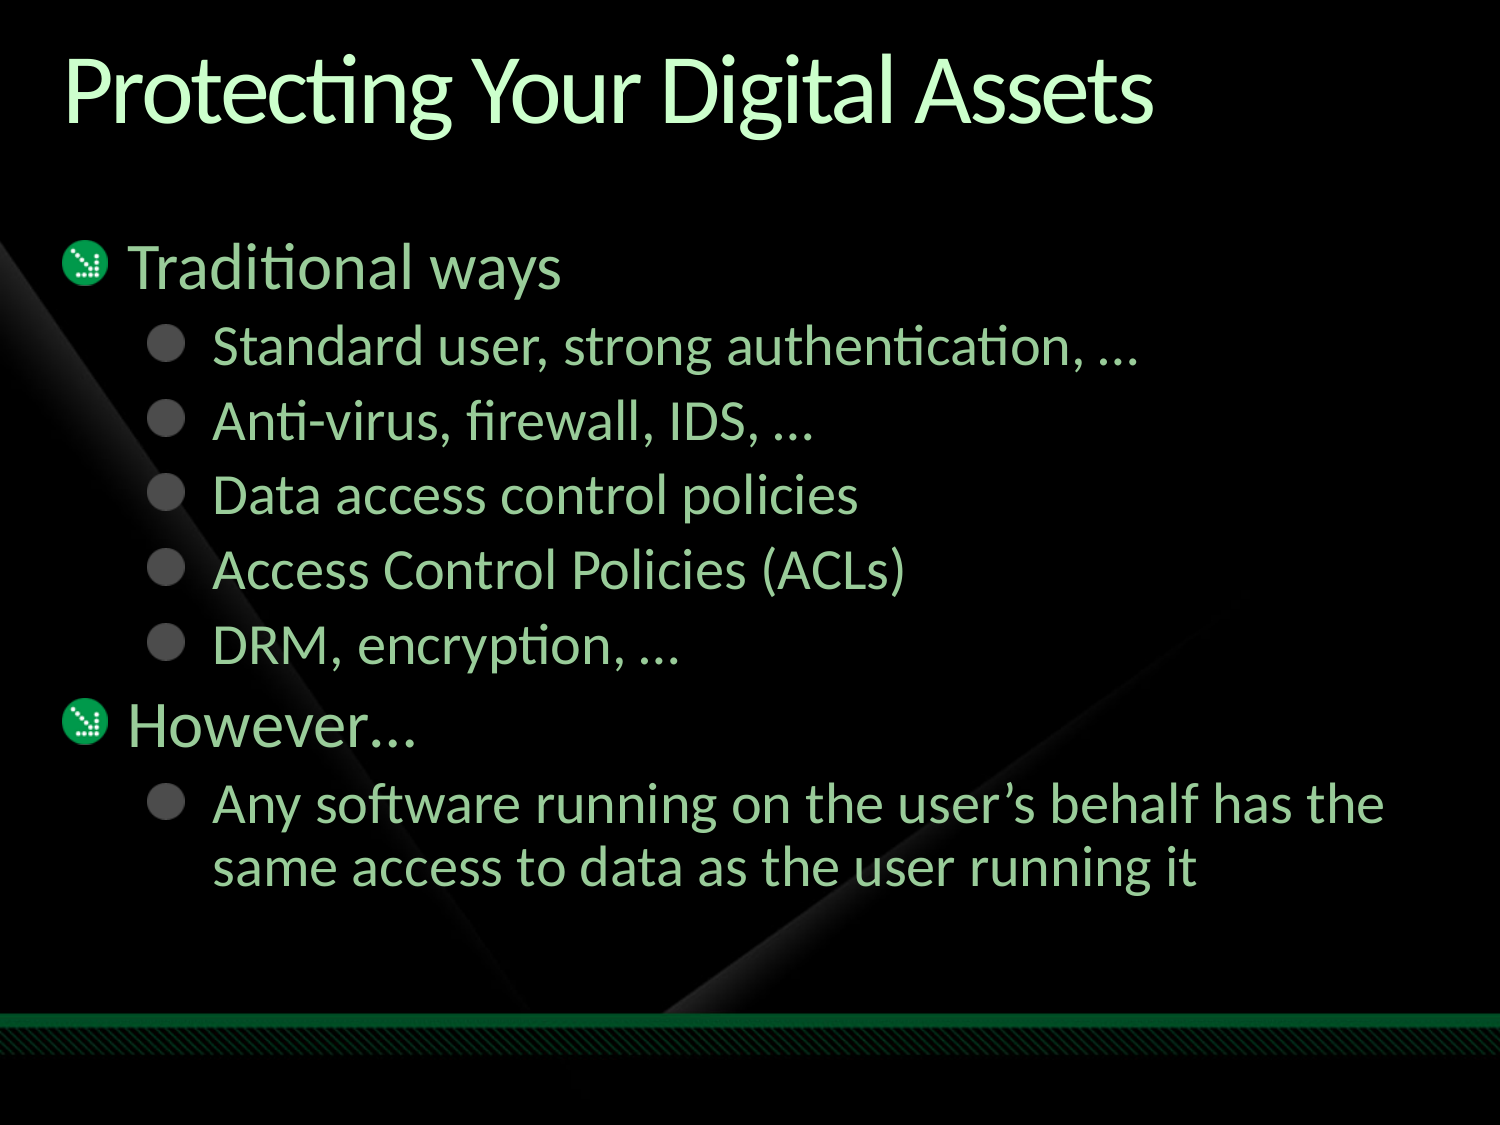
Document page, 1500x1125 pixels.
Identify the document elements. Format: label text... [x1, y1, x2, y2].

list Traditional ways Standard user, strong authentication, … Anti-virus, firewall, IDS, … Data access control policies Access Control Policies (ACLs) DRM, encryption, … However… Any software running on the user’s behalf has the same access to data as the user running it [62, 231, 1438, 595]
title Protecting Your Digital Assets [62, 37, 1438, 147]
picture [0, 0, 1500, 1125]
